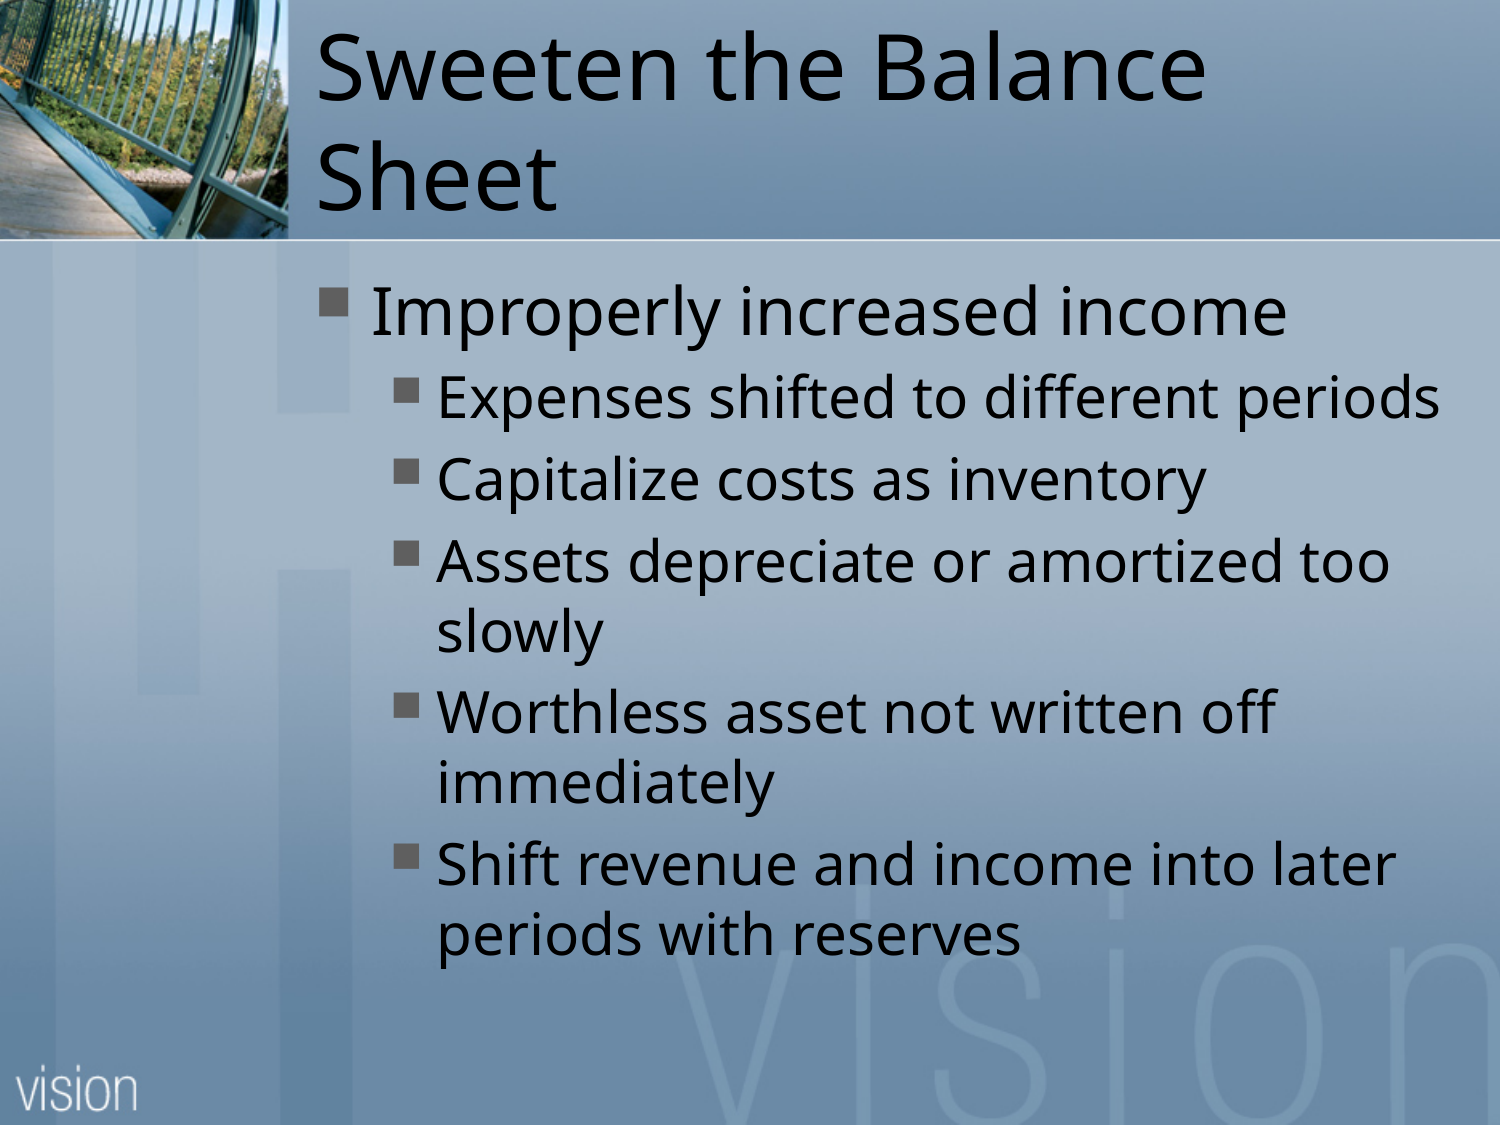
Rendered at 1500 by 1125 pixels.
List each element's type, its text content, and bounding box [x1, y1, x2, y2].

list Improperly increased income Expenses shifted to different periods Capitalize costs as inventory Assets depreciate or amortized too slowly Worthless asset not written off immediately Shift revenue and income into later periods with reserves [299, 261, 1462, 1095]
title Sweeten the Balance Sheet [299, 30, 1462, 207]
picture [0, 0, 1500, 1125]
